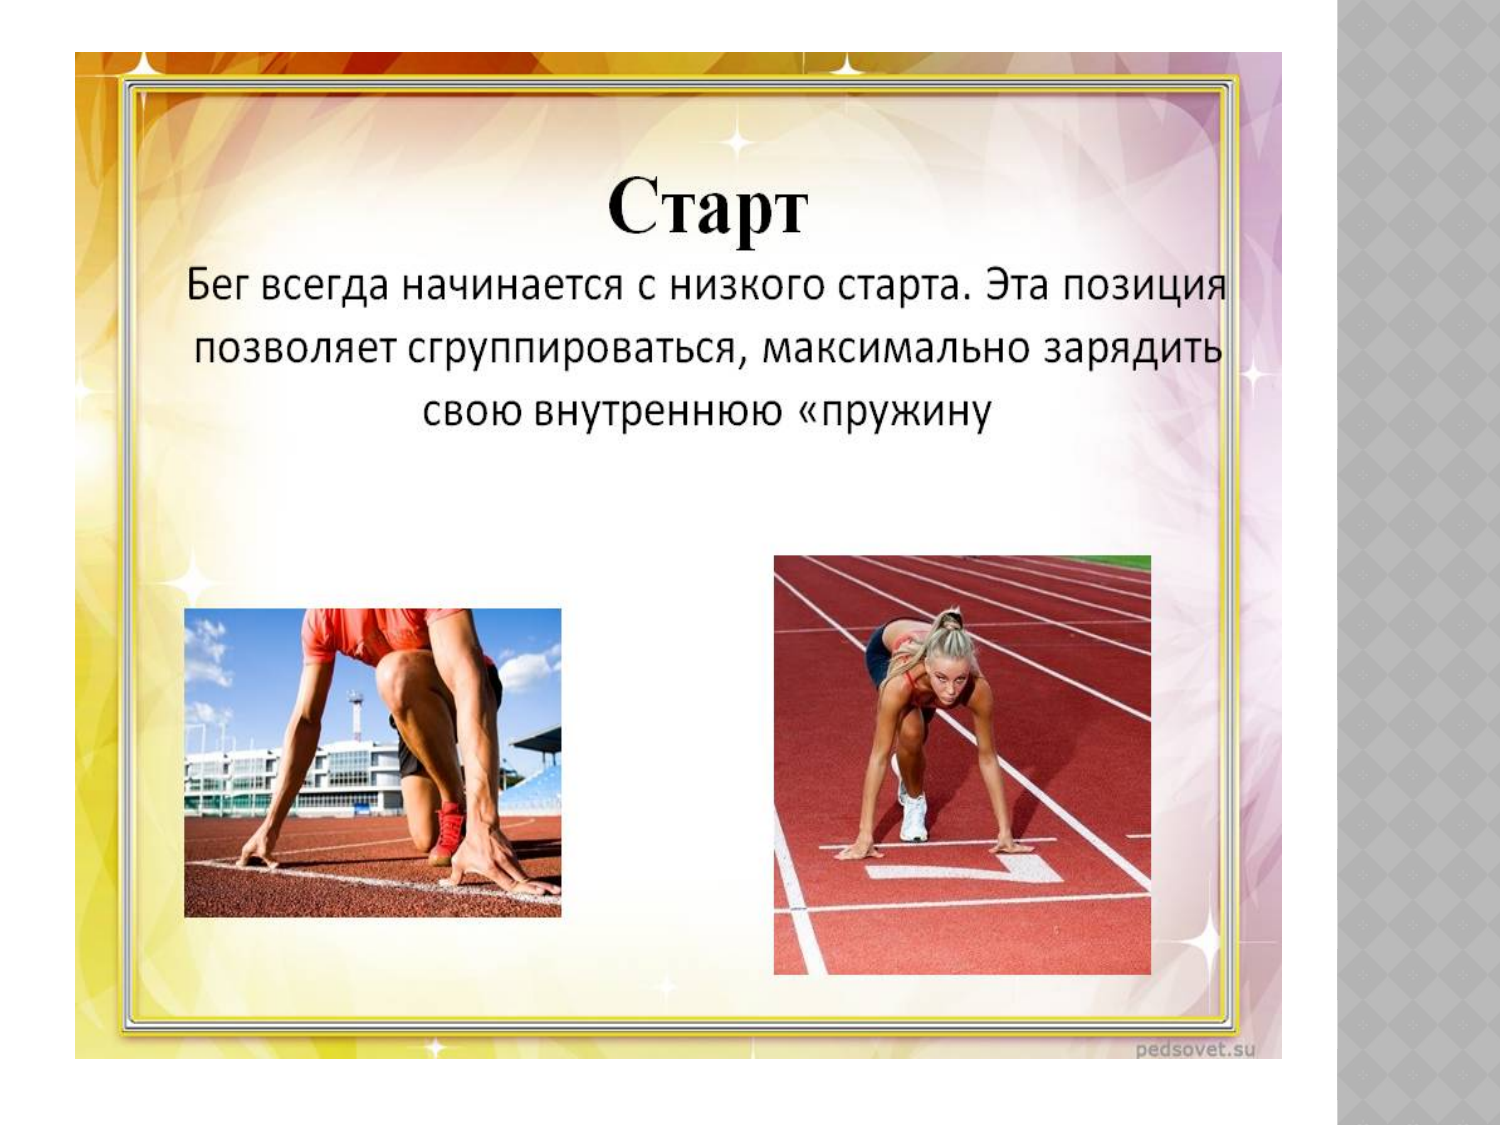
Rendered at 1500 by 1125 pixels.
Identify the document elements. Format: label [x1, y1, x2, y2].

list [74, 52, 1282, 1060]
